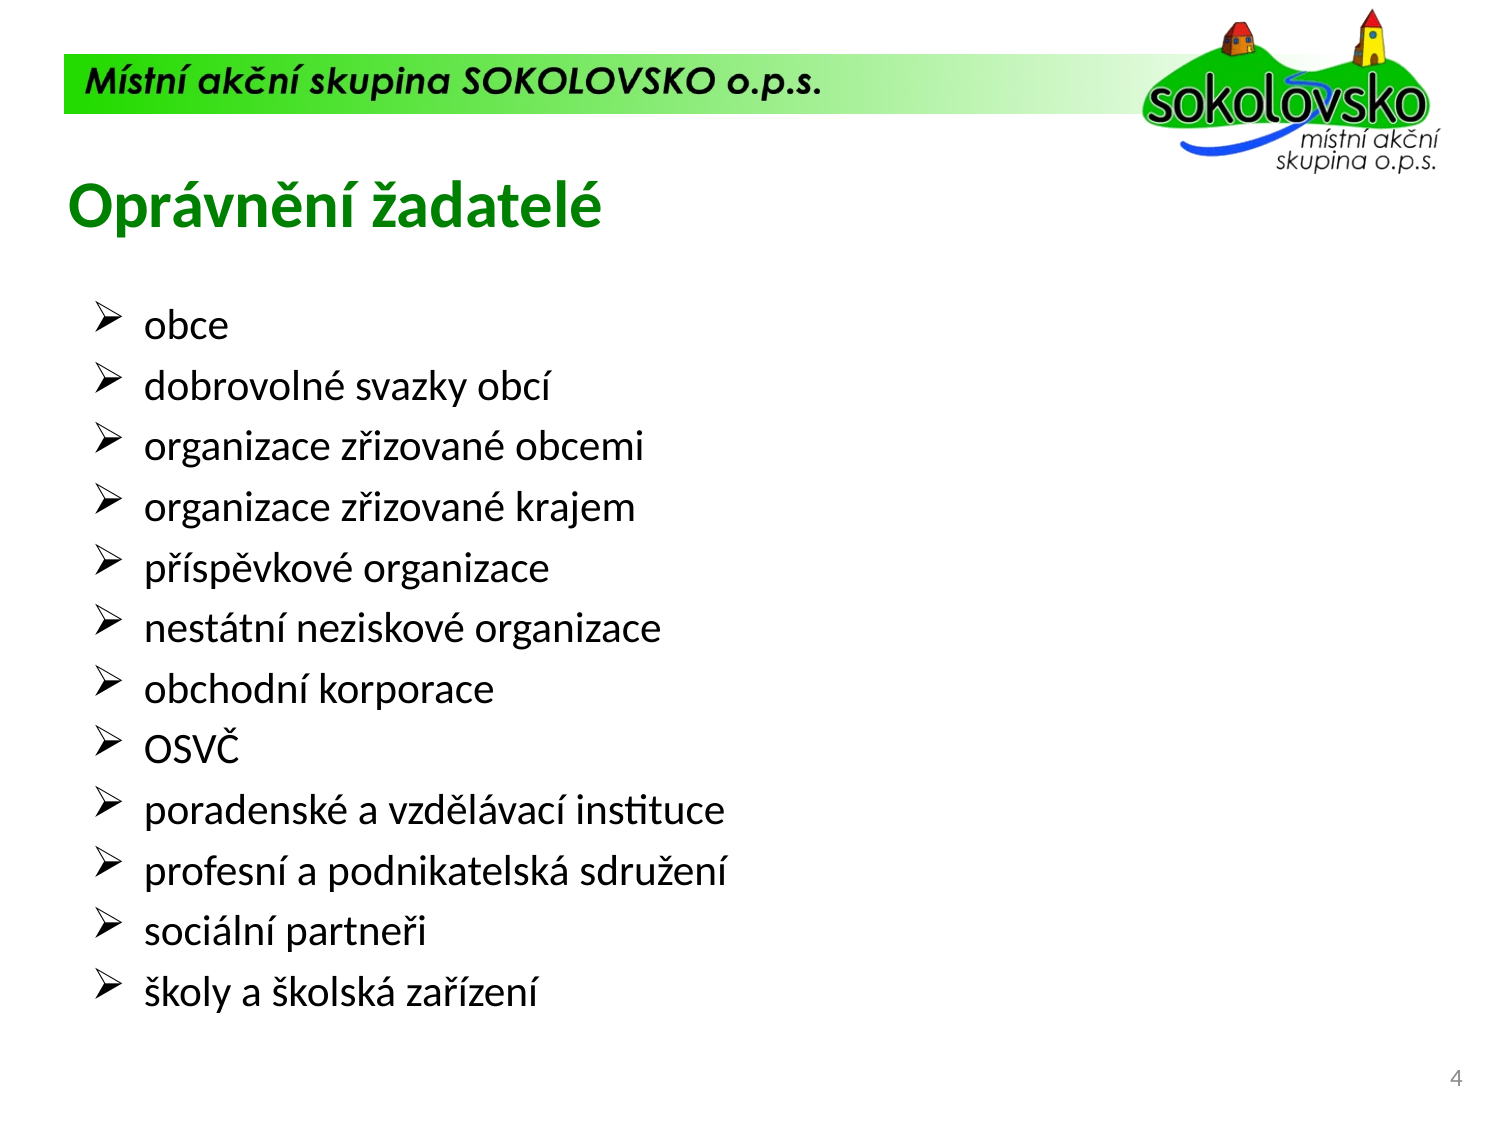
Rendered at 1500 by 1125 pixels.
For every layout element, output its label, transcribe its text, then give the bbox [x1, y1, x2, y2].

slide_number 4 [1128, 1046, 1478, 1107]
picture [64, 0, 1455, 197]
list obce dobrovolné svazky obcí organizace zřizované obcemi organizace zřizované krajem příspěvkové organizace nestátní neziskové organizace obchodní korporace OSVČ poradenské a vzdělávací instituce profesní a podnikatelská sdružení sociální partneři školy a školská zařízení [76, 288, 1424, 1024]
title Oprávnění žadatelé [53, 137, 1404, 266]
